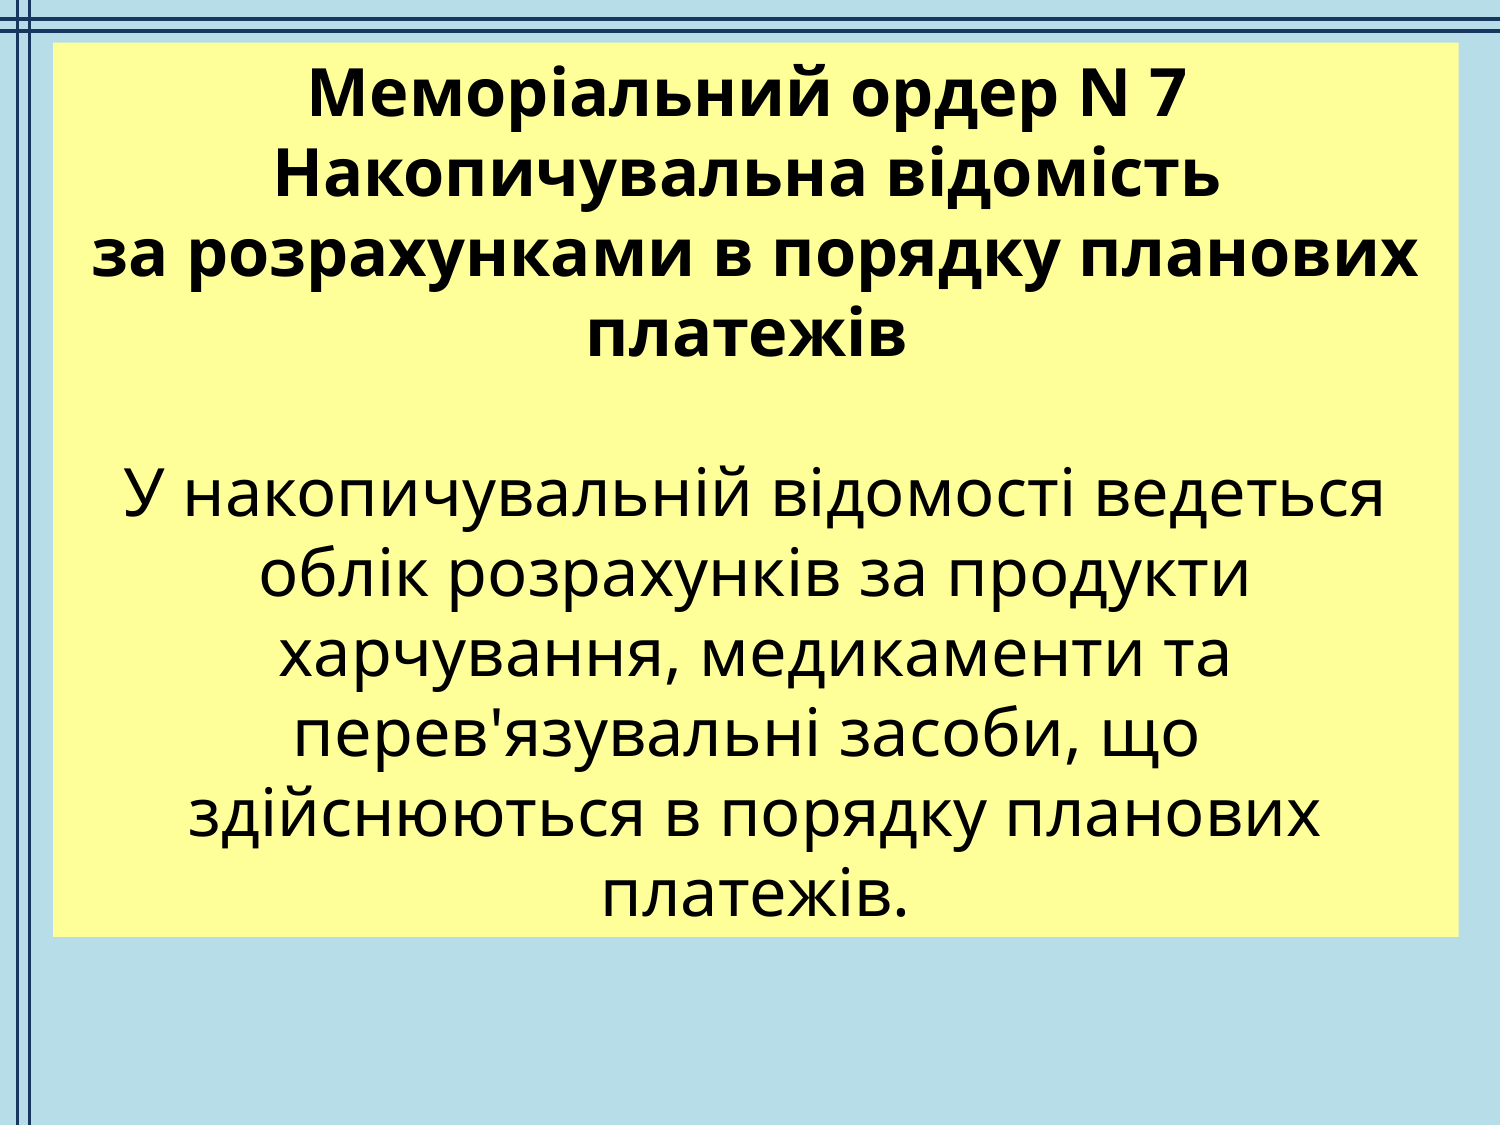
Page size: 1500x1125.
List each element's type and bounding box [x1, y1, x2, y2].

text_box [0, 0, 1500, 1125]
